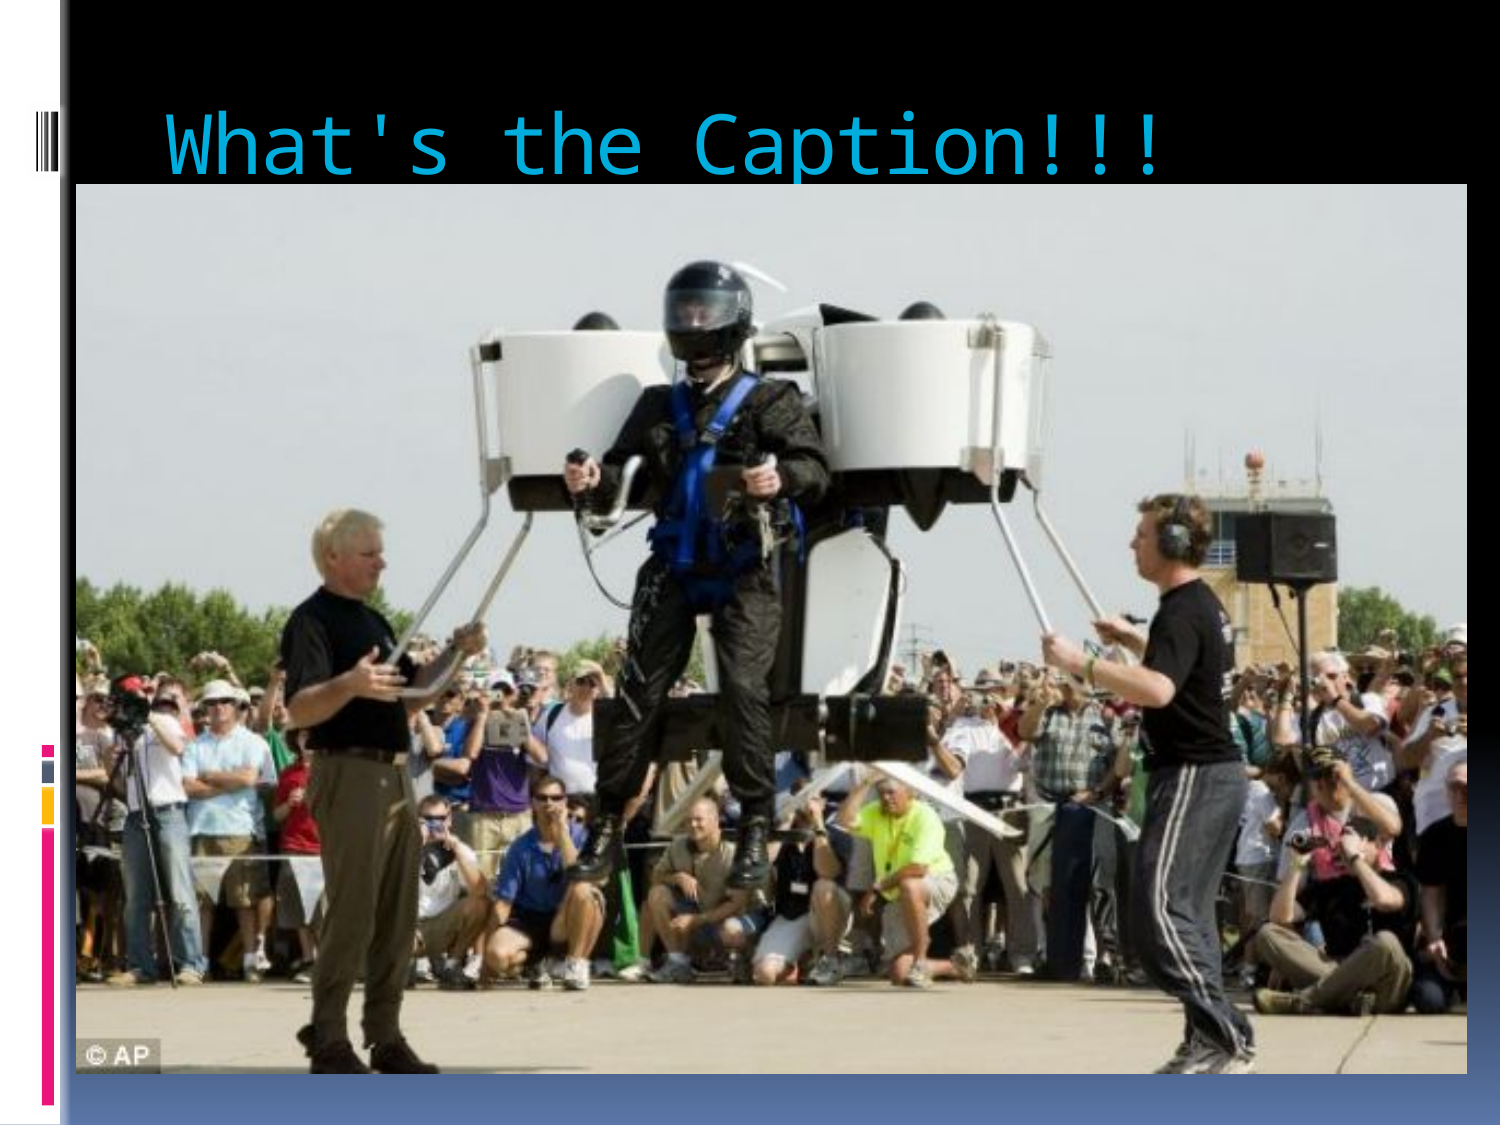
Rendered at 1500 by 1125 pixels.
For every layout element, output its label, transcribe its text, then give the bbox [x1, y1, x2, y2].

title What's the Caption!!! [150, 83, 1425, 174]
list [76, 183, 1467, 1074]
